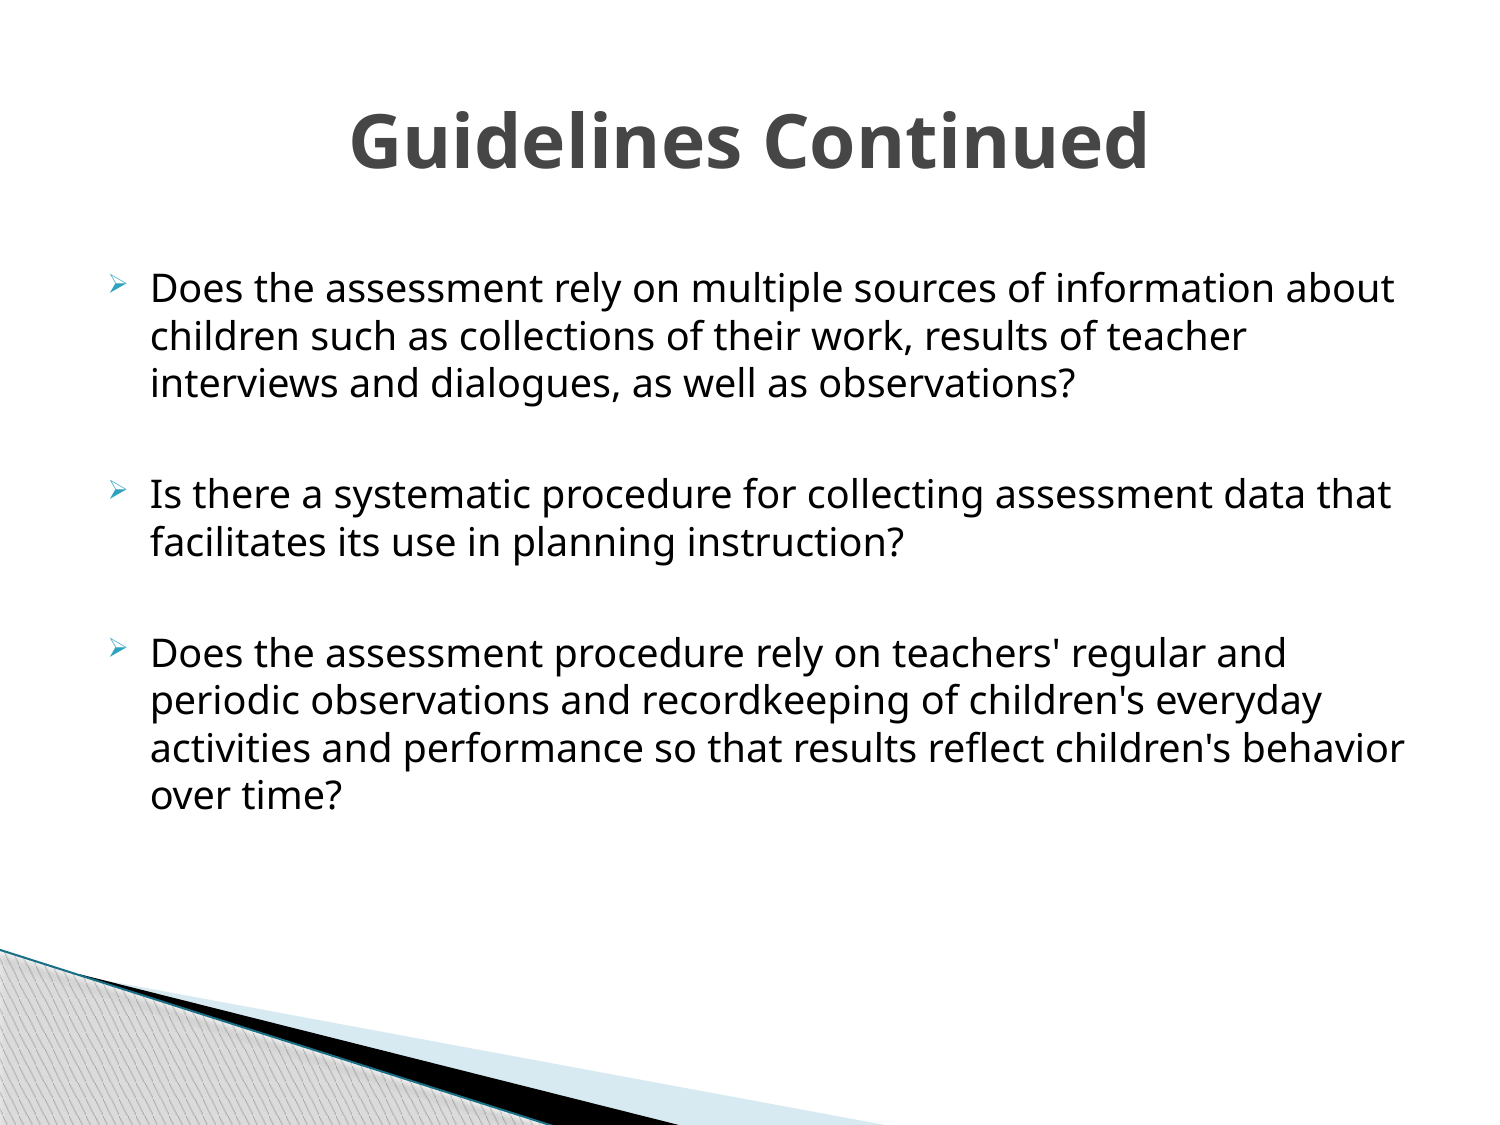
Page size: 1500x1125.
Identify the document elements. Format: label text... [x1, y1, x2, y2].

list Does the assessment rely on multiple sources of information about children such as collections of their work, results of teacher interviews and dialogues, as well as observations? Is there a systematic procedure for collecting assessment data that facilitates its use in planning instruction? Does the assessment procedure rely on teachers' regular and periodic observations and recordkeeping of children's everyday activities and performance so that results reflect children's behavior over time? [75, 200, 1425, 943]
title Guidelines Continued [75, 45, 1425, 200]
